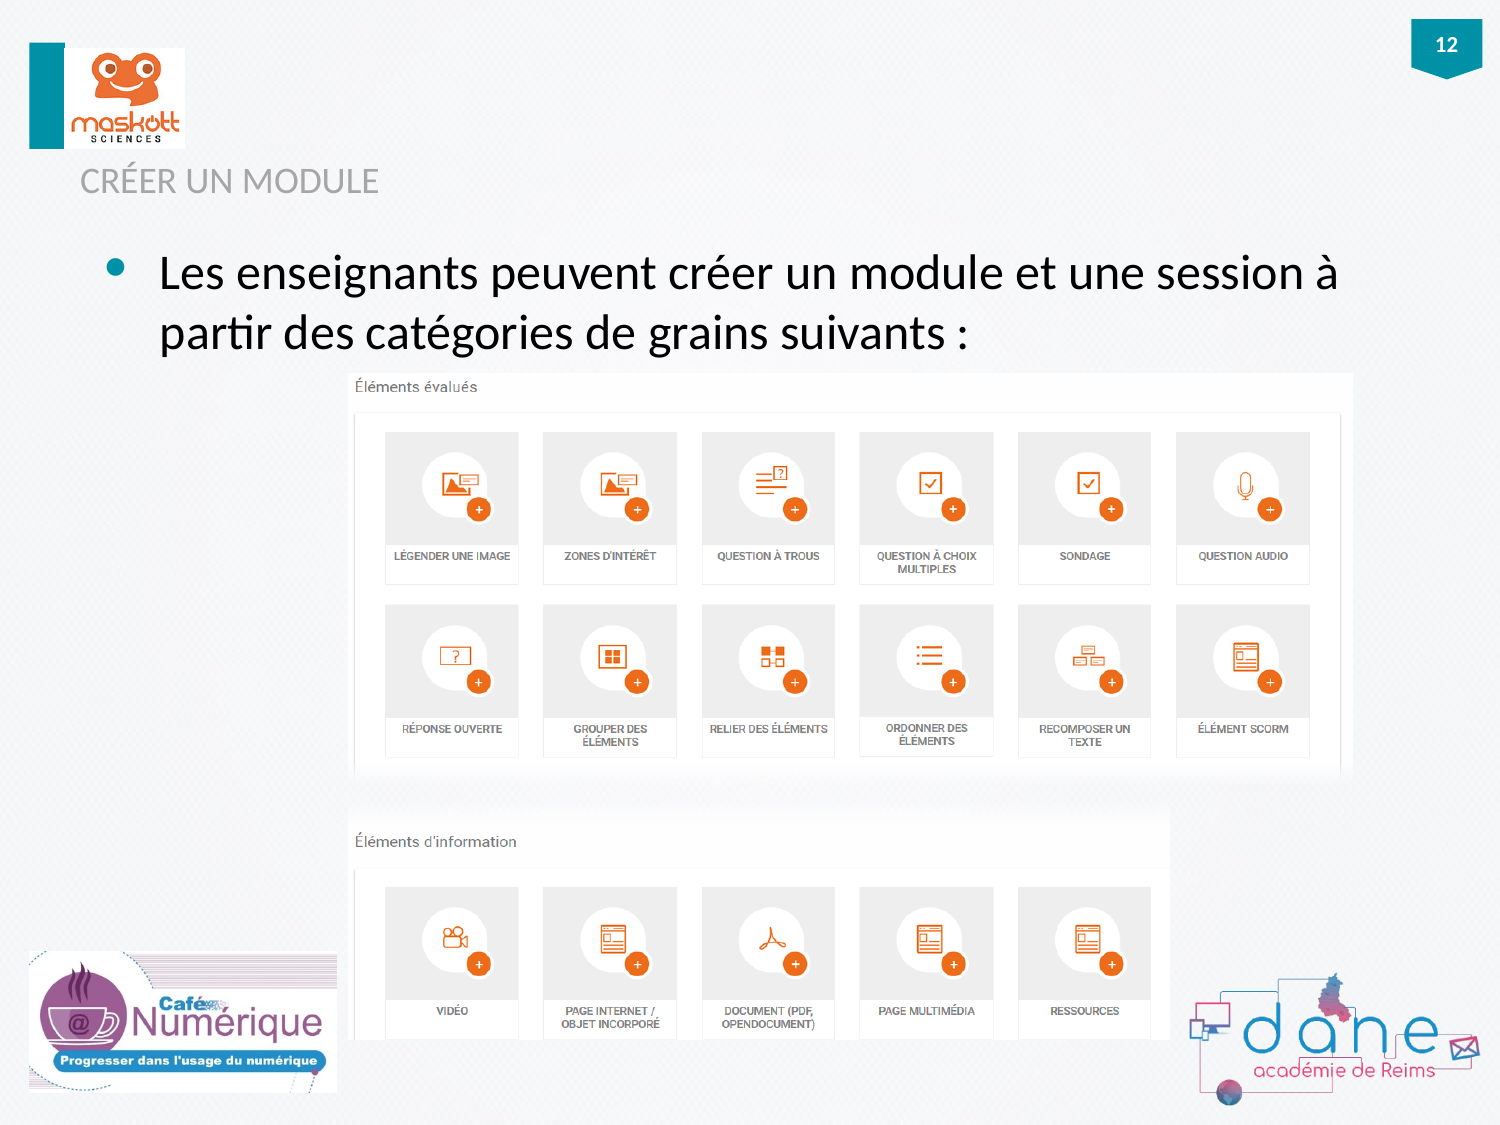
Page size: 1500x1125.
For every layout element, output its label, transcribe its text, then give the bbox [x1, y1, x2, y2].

picture [0, 0, 1500, 1125]
title [64, 45, 1376, 149]
list CRÉER UN MODULE [64, 149, 1374, 222]
list Les enseignants peuvent créer un module et une session à partir des catégories de grains suivants : [88, 231, 1400, 882]
